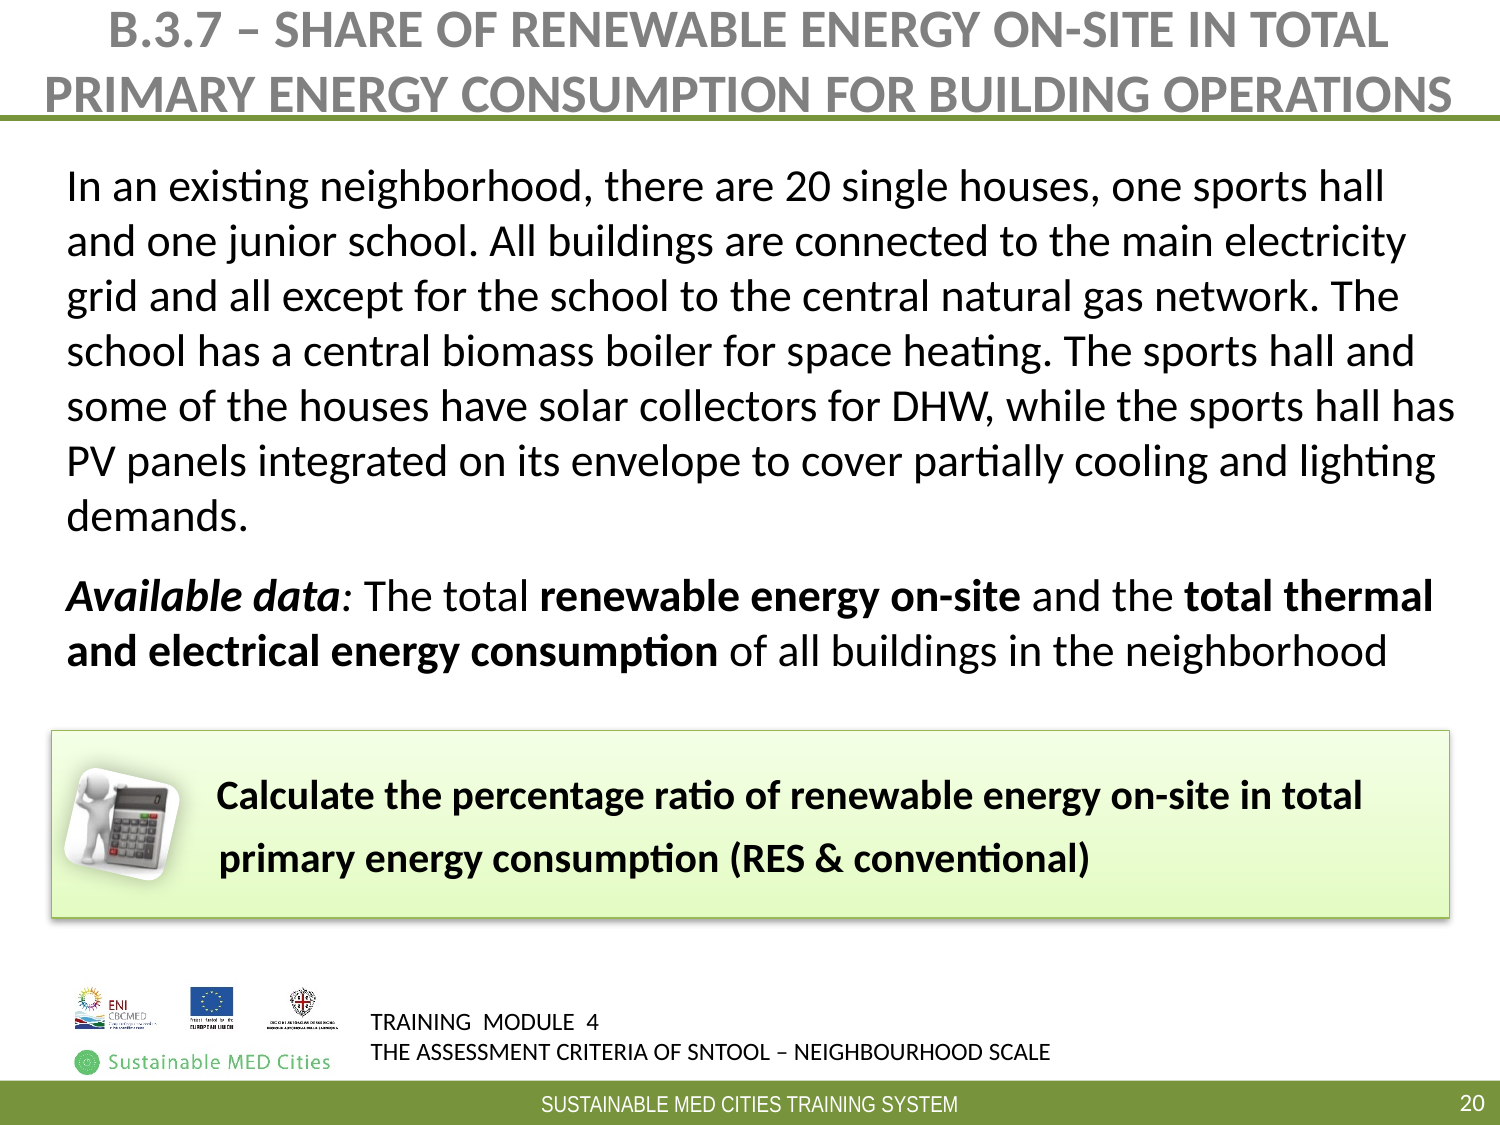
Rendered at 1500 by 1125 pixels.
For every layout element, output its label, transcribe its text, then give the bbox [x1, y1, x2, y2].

picture [62, 978, 356, 1080]
list In an existing neighborhood, there are 20 single houses, one sports hall and one junior school. All buildings are connected to the main electricity grid and all except for the school to the central natural gas network. The school has a central biomass boiler for space heating. The sports hall and some of the houses have solar collectors for DHW, while the sports hall has PV panels integrated on its envelope to cover partially cooling and lighting demands. Available data: The total renewable energy on-site and the total thermal and electrical energy consumption of all buildings in the neighborhood [51, 148, 1477, 522]
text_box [51, 730, 1450, 919]
slide_number 20 [1149, 1078, 1500, 1125]
title B.3.7 – SHARE OF RENEWABLE ENERGY ON-SITE IN TOTAL PRIMARY ENERGY CONSUMPTION FOR BUILDING OPERATIONS [0, 0, 1500, 117]
